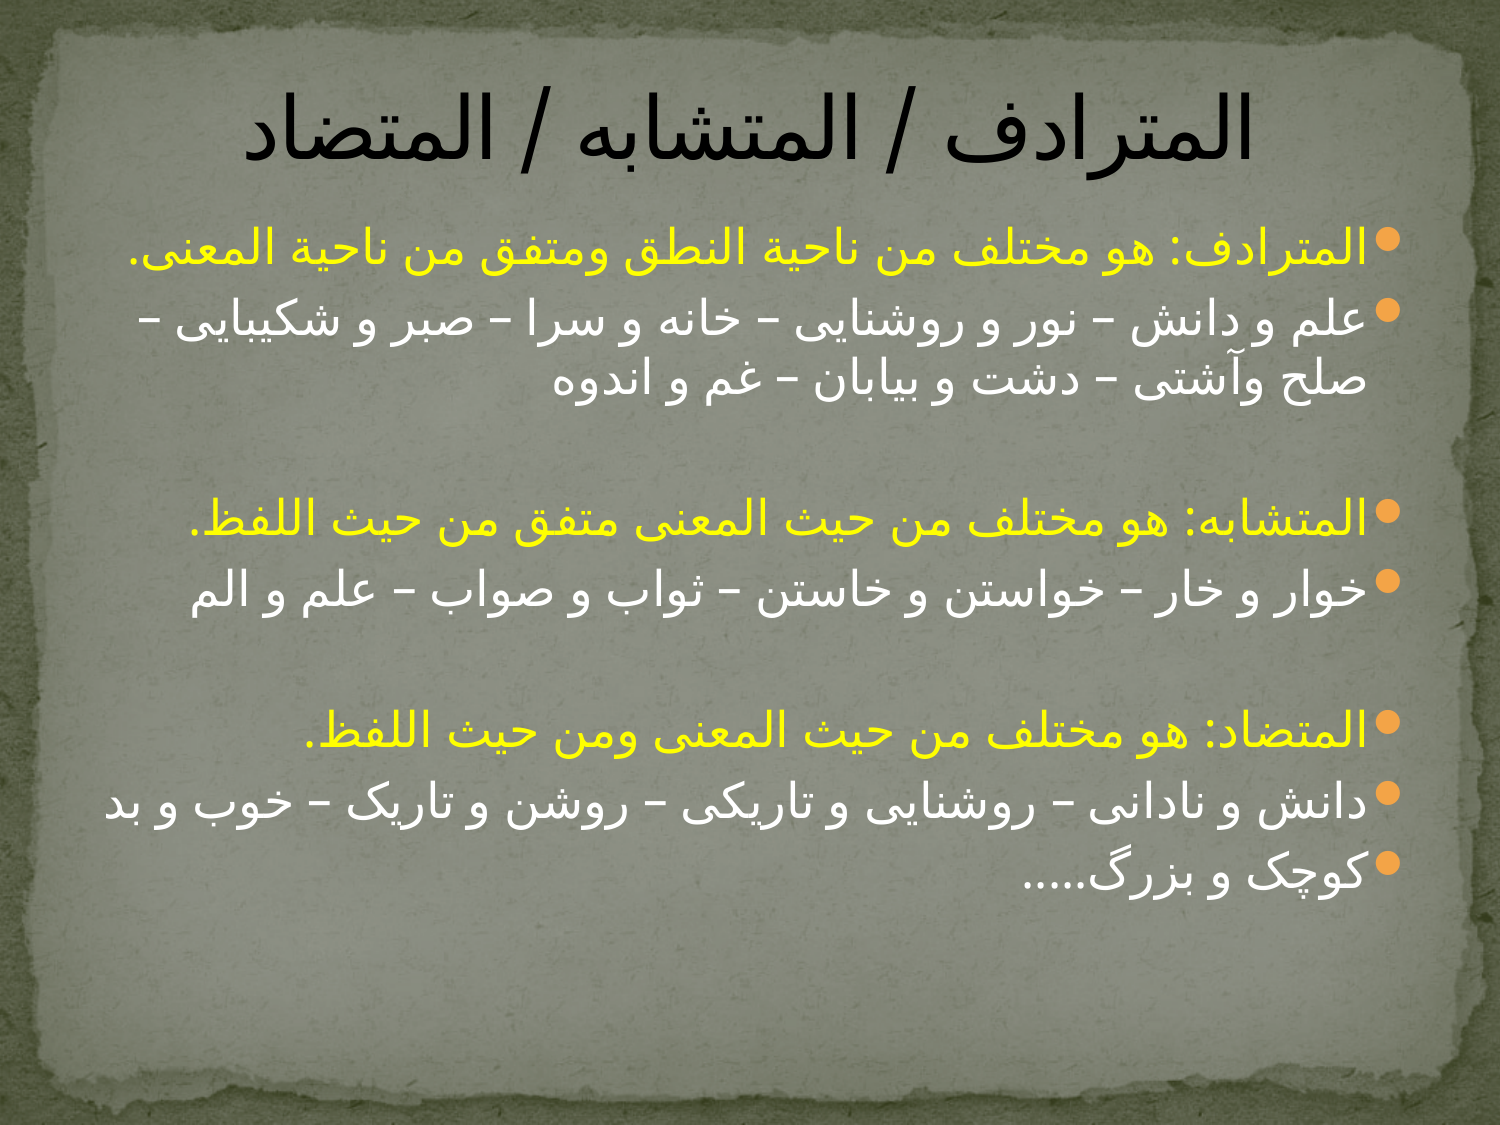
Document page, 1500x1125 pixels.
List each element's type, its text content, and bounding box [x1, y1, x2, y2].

title المترادف / المتشابه / المتضاد [74, 24, 1425, 185]
list المترادف: هو مختلف من ناحية النطق ومتفق من ناحية المعنى. علم و دانش – نور و روشنايی – خانه و سرا – صبر و شكيبايی – صلح وآشتی – دشت و بيابان – غم و اندوه المتشابه: هو مختلف من حیث المعنی متفق من حیث اللفظ. خوار و خار – خواستن و خاستن – ثواب و صواب – علم و الم المتضاد: هو مختلف من حیث المعنی ومن حیث اللفظ. دانش و نادانی – روشنایی و تاریکی – روشن و تاریک – خوب و بد کوچک و بزرگ..... [75, 208, 1425, 1061]
